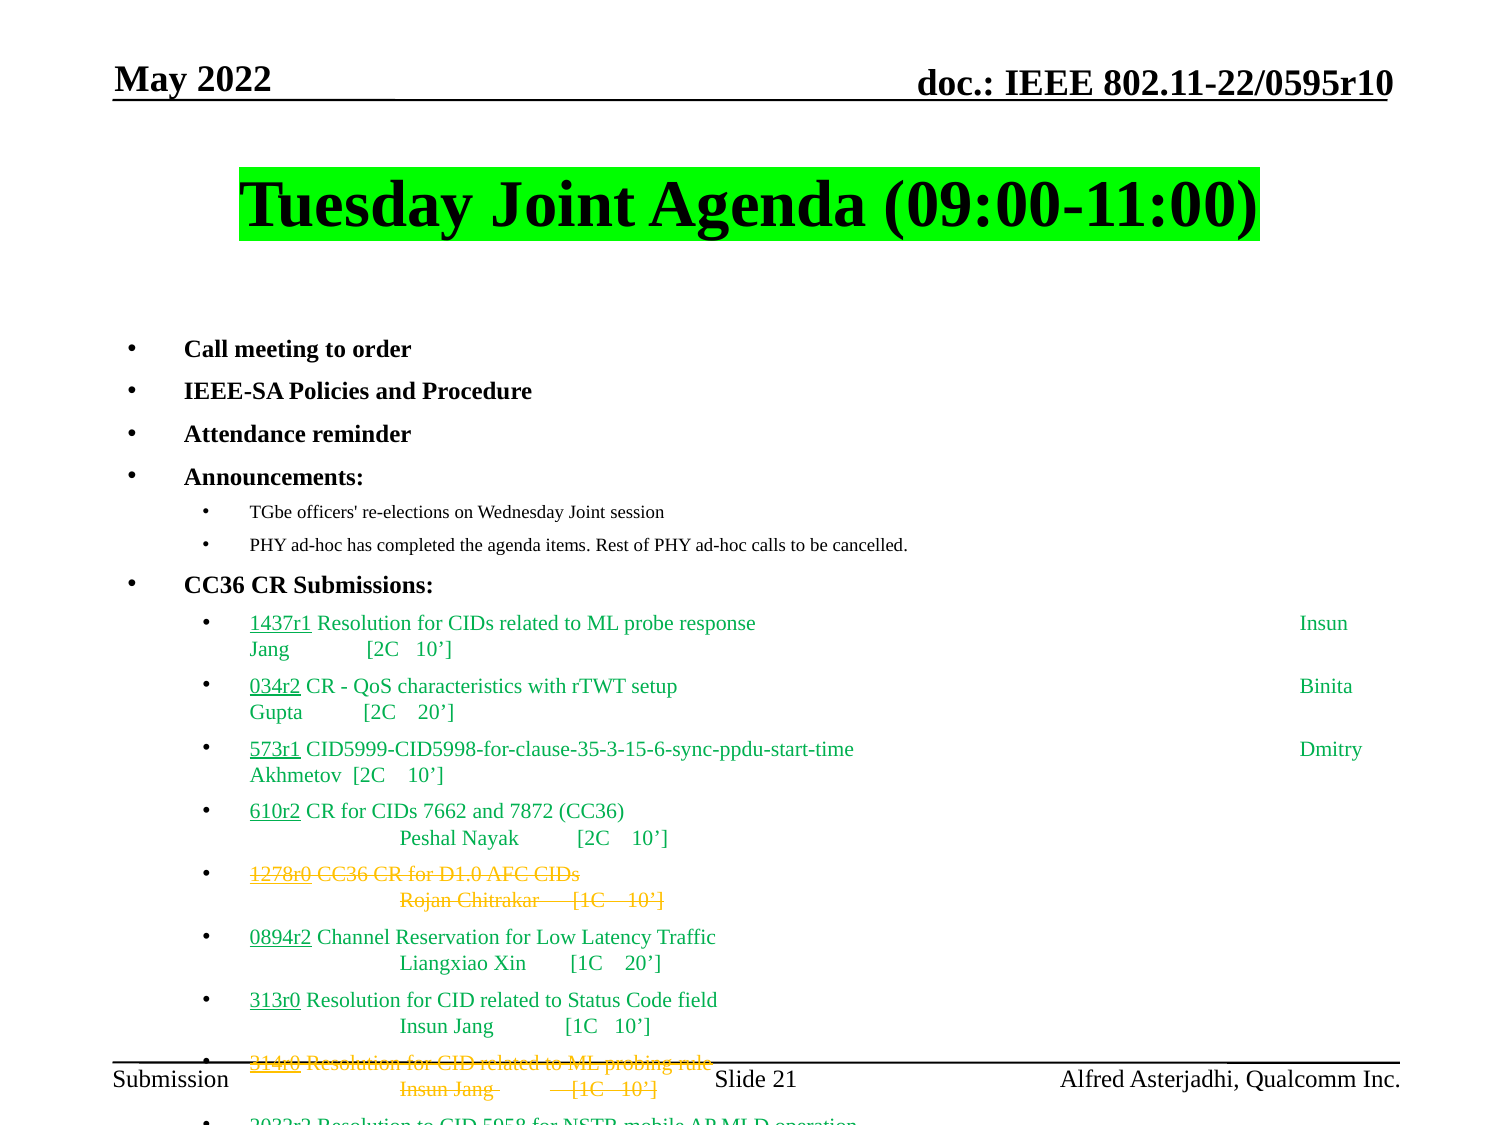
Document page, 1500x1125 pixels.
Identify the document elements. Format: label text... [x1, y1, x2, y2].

slide_number Slide 21 [712, 1061, 800, 1123]
footer Alfred Asterjadhi, Qualcomm Inc. [878, 1061, 1402, 1093]
title Tuesday Joint Agenda (09:00-11:00) [112, 112, 1388, 288]
list Call meeting to order IEEE-SA Policies and Procedure Attendance reminder Announcements: TGbe officers' re-elections on Wednesday Joint session PHY ad-hoc has completed the agenda items. Rest of PHY ad-hoc calls to be cancelled. CC36 CR Submissions: 1437r1 Resolution for CIDs related to ML probe response Insun Jang [2C 10’] 034r2 CR - QoS characteristics with rTWT setup Binita Gupta [2C 20’] 573r1 CID5999-CID5998-for-clause-35-3-15-6-sync-ppdu-start-time Dmitry Akhmetov [2C 10’] 610r2 CR for CIDs 7662 and 7872 (CC36) Peshal Nayak [2C 10’] 1278r0 CC36 CR for D1.0 AFC CIDs Rojan Chitrakar [1C 10’] 0894r2 Channel Reservation for Low Latency Traffic Liangxiao Xin [1C 20’] 313r0 Resolution for CID related to Status Code field Insun Jang [1C 10’] 314r0 Resolution for CID related to ML probing rule Insun Jang [1C 10’] 2032r2 Resolution to CID 5958 for NSTR mobile AP MLD operation Liuming Lu [1C 10’] 269r1 CID 5944 discussion Li-Hsiang Sun [1C 20’] AoB: None. Recess [112, 324, 1388, 1063]
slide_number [114, 54, 423, 100]
